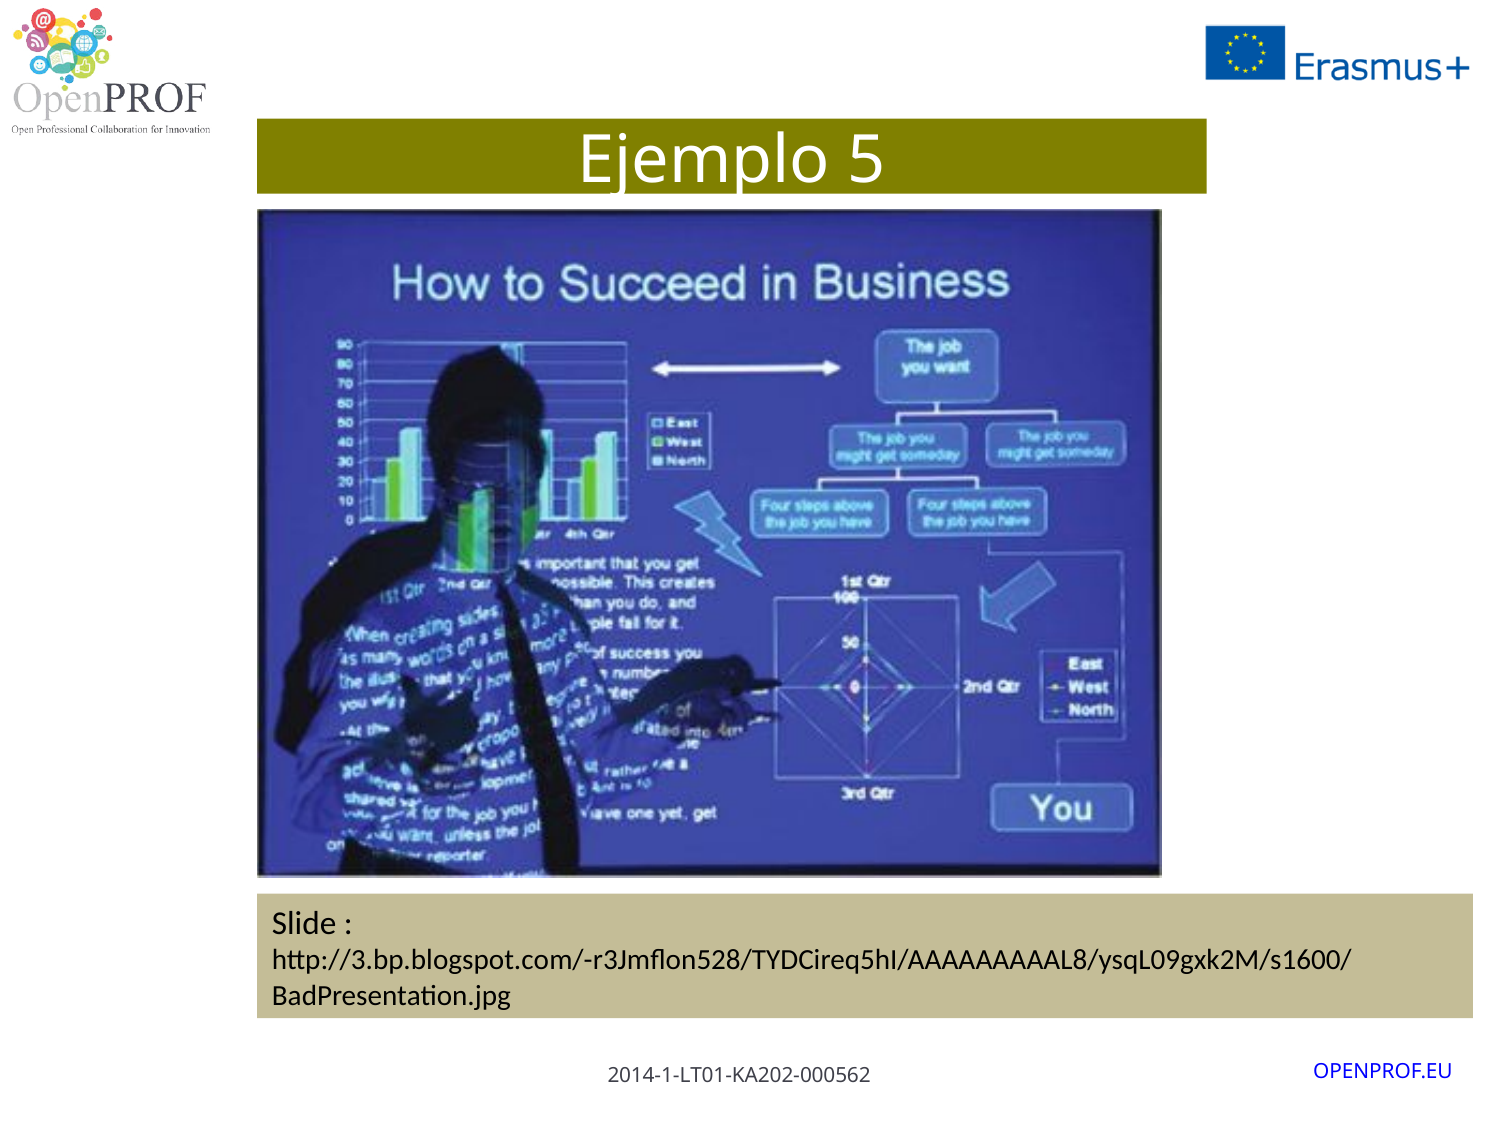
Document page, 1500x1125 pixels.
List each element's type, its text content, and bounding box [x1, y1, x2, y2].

picture [0, 0, 212, 143]
title Ejemplo 5 [257, 118, 1207, 194]
text_box Slide : http://3.bp.blogspot.com/-r3Jmflon528/TYDCireq5hI/AAAAAAAAAL8/ysqL09gxk2M/s1600/ BadPresentation.jpg [257, 893, 1473, 1019]
picture [256, 208, 1162, 879]
picture [1202, 24, 1471, 84]
